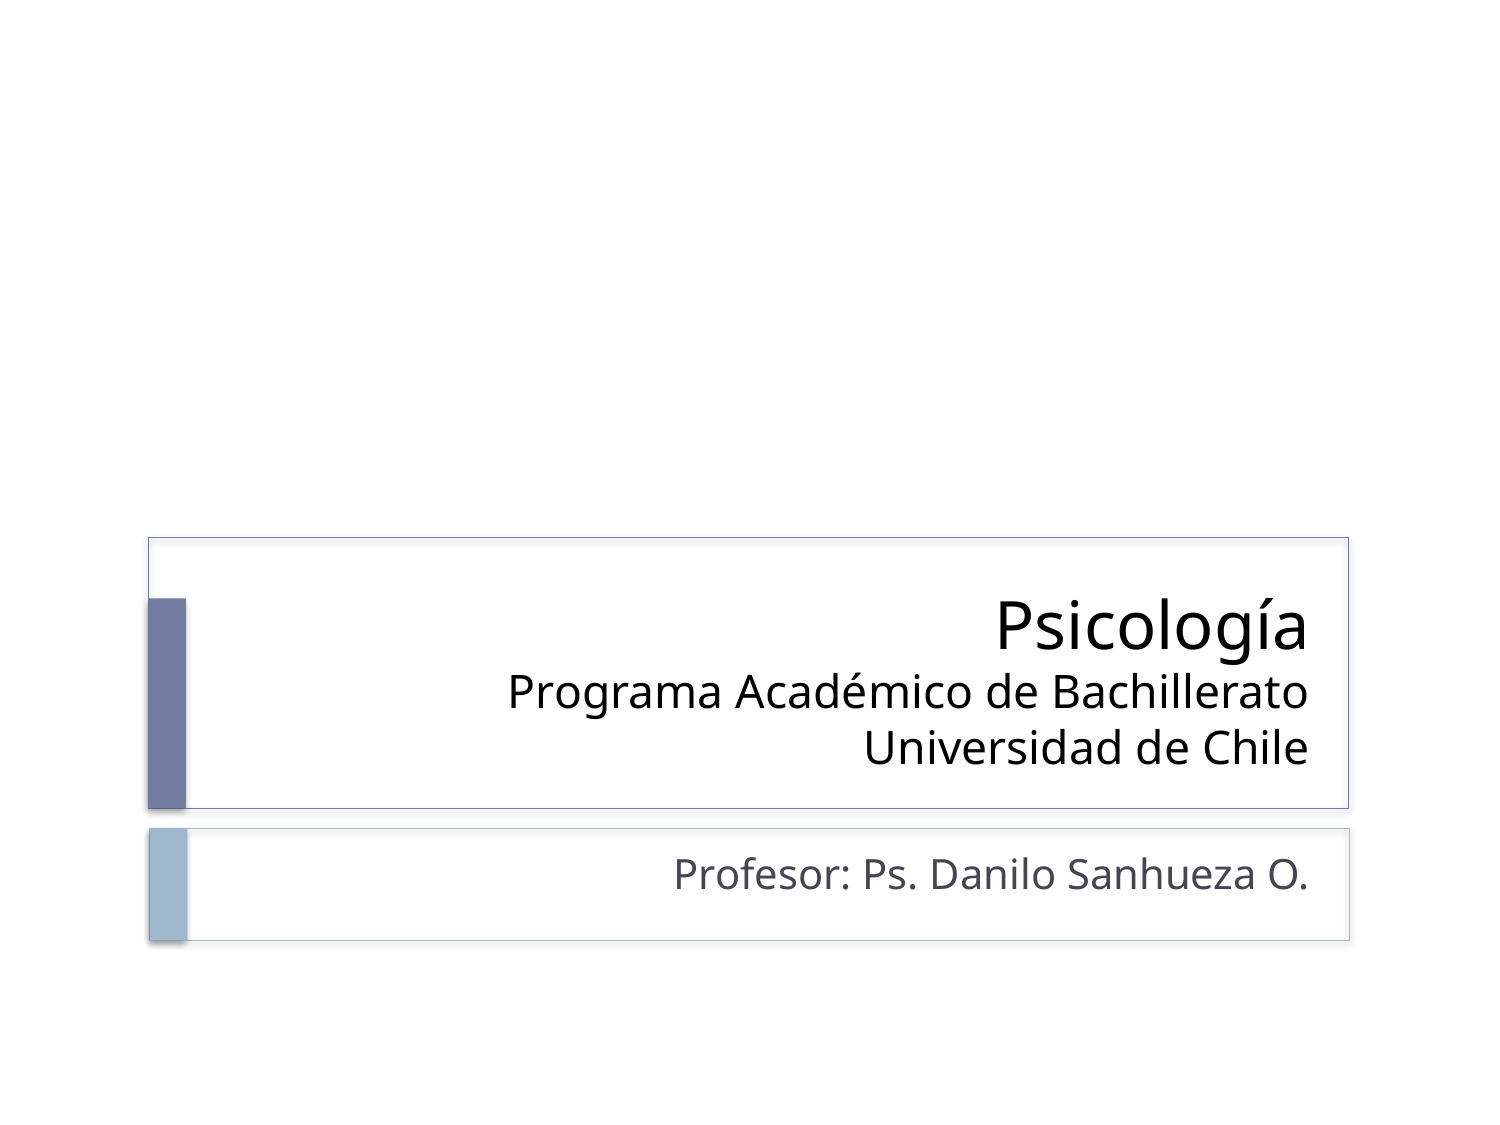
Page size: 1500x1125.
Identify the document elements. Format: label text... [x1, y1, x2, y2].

title Psicología Programa Académico de Bachillerato Universidad de Chile [200, 575, 1325, 800]
subtitle Profesor: Ps. Danilo Sanhueza O. [200, 840, 1325, 929]
